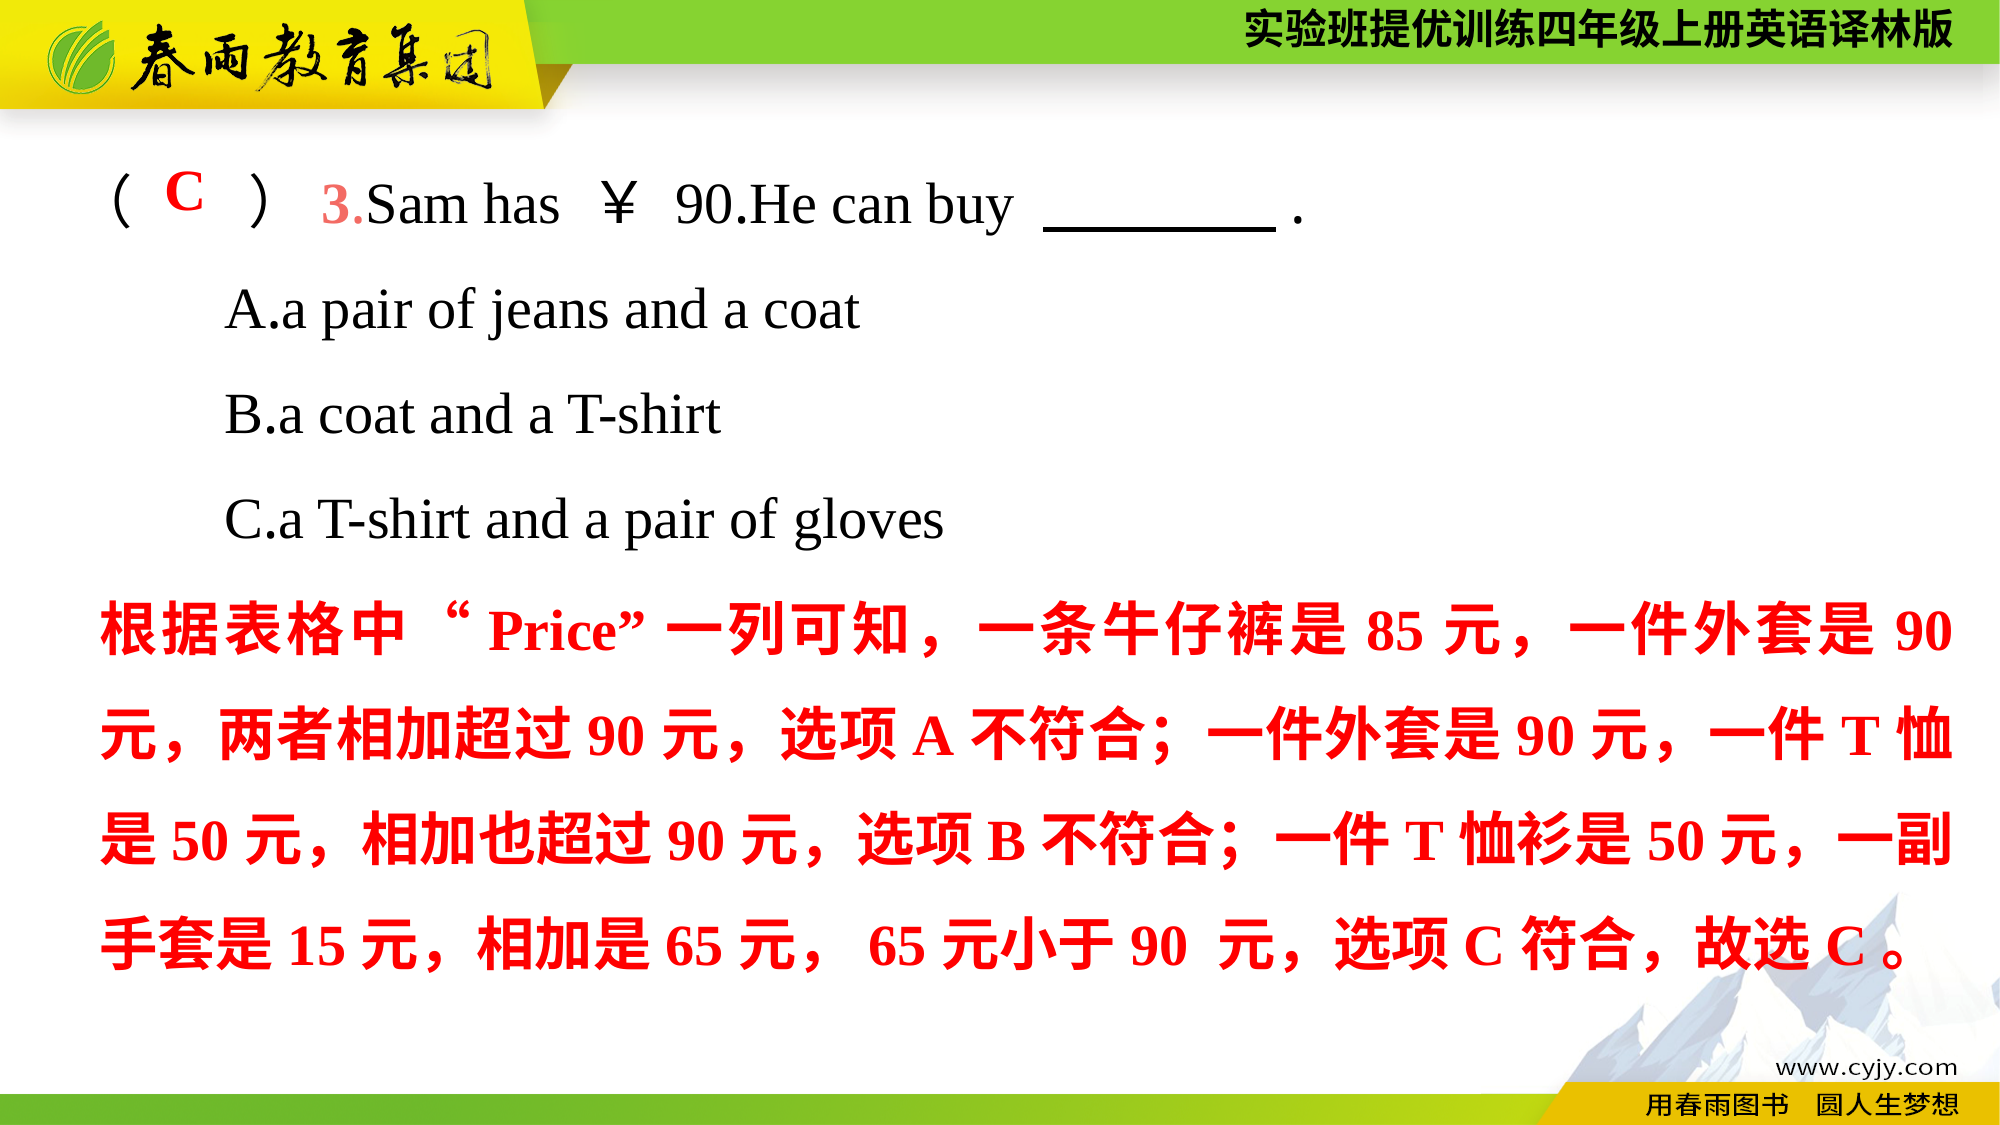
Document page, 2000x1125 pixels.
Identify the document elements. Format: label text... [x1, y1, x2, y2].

list （ ）3.Sam has ￥ 90.He can buy . A.a pair of jeans and a coat B.a coat and a T-shirt C.a T-shirt and a pair of gloves [59, 122, 1944, 549]
text_box 根据表格中“Price”一列可知，一条牛仔裤是85元，一件外套是90 元，两者相加超过90元，选项A不符合；一件外套是90元，一件T恤是50元，相加也超过90元，选项B不符合；一件T恤衫是50元，一副手套是15元，相加是65元，65元小于90 元，选项C符合，故选C。 [84, 550, 1969, 985]
picture [0, 0, 2000, 1125]
text_box C [149, 144, 222, 230]
